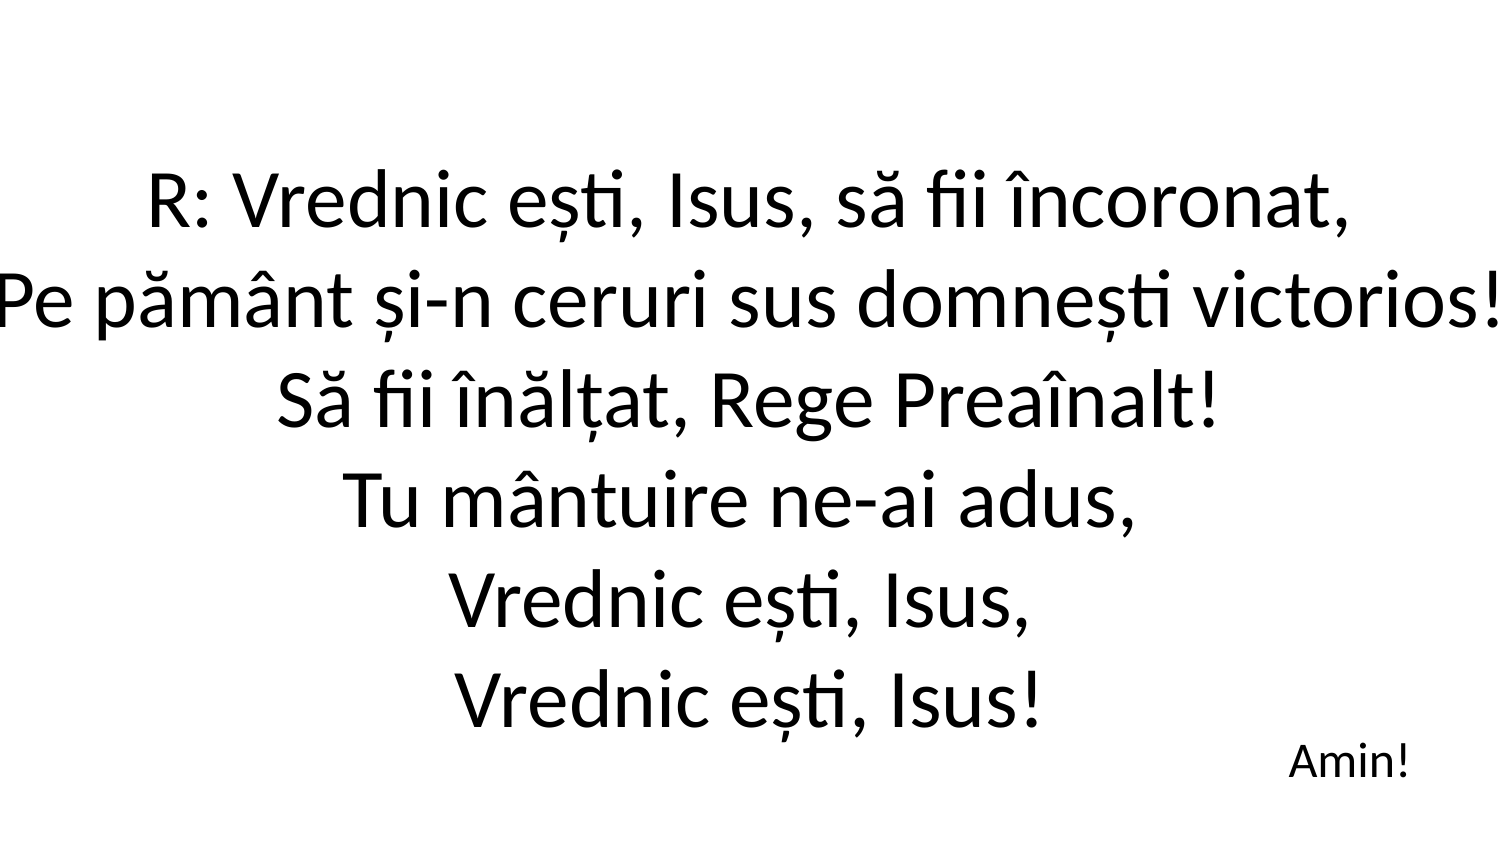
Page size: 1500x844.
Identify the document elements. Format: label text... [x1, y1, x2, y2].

text_box R: Vrednic ești, Isus, să fii încoronat, Pe pământ și-n ceruri sus domnești victorios! Să fii înălțat, Rege Preaînalt! Tu mântuire ne-ai adus, Vrednic ești, Isus, Vrednic ești, Isus! [0, 92, 1500, 752]
text_box Amin! [1273, 674, 1427, 795]
